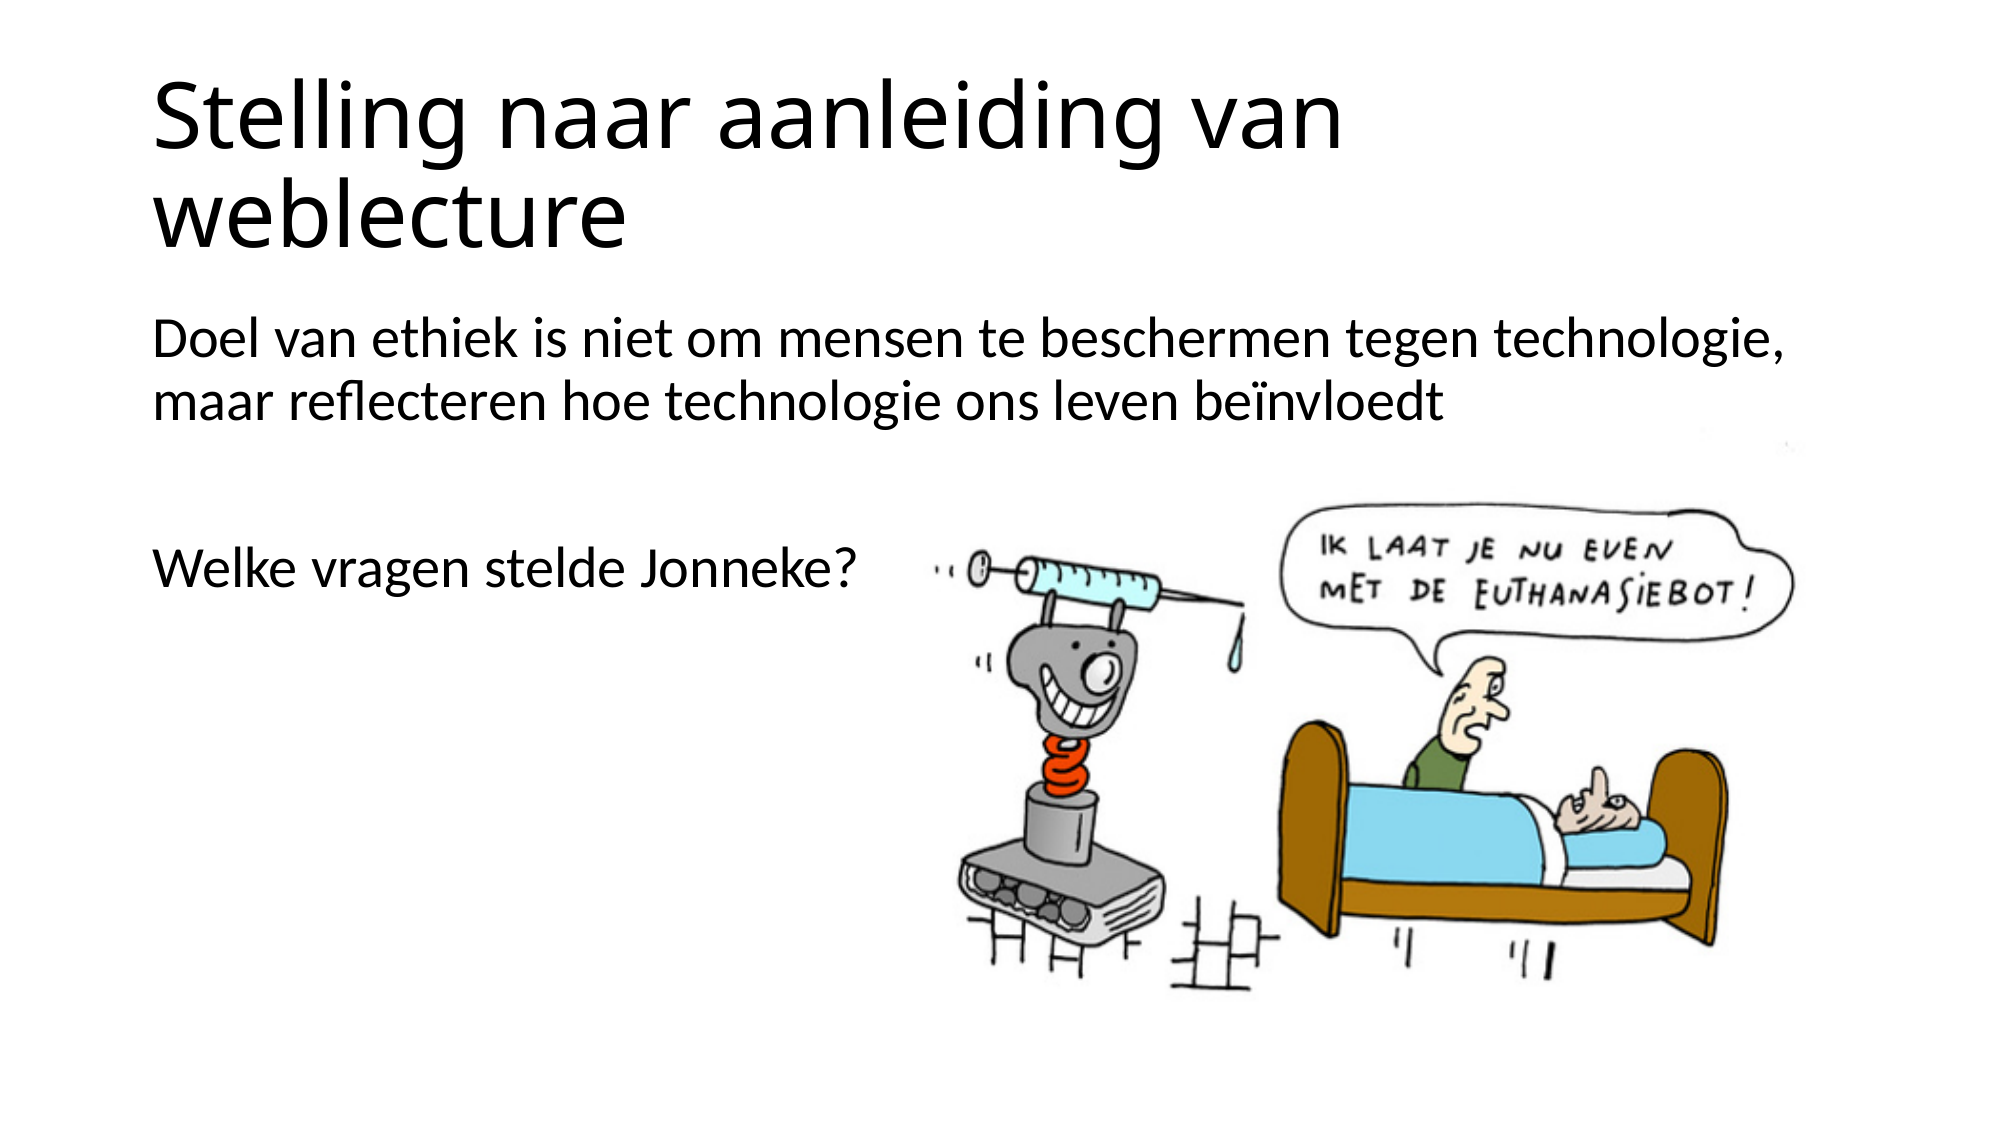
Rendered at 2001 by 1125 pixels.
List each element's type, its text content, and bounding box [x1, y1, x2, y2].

title Stelling naar aanleiding van weblecture [137, 59, 1863, 278]
picture [923, 426, 1809, 1036]
list Doel van ethiek is niet om mensen te beschermen tegen technologie, maar reflecteren hoe technologie ons leven beïnvloedt Welke vragen stelde Jonneke? [137, 299, 1863, 1014]
